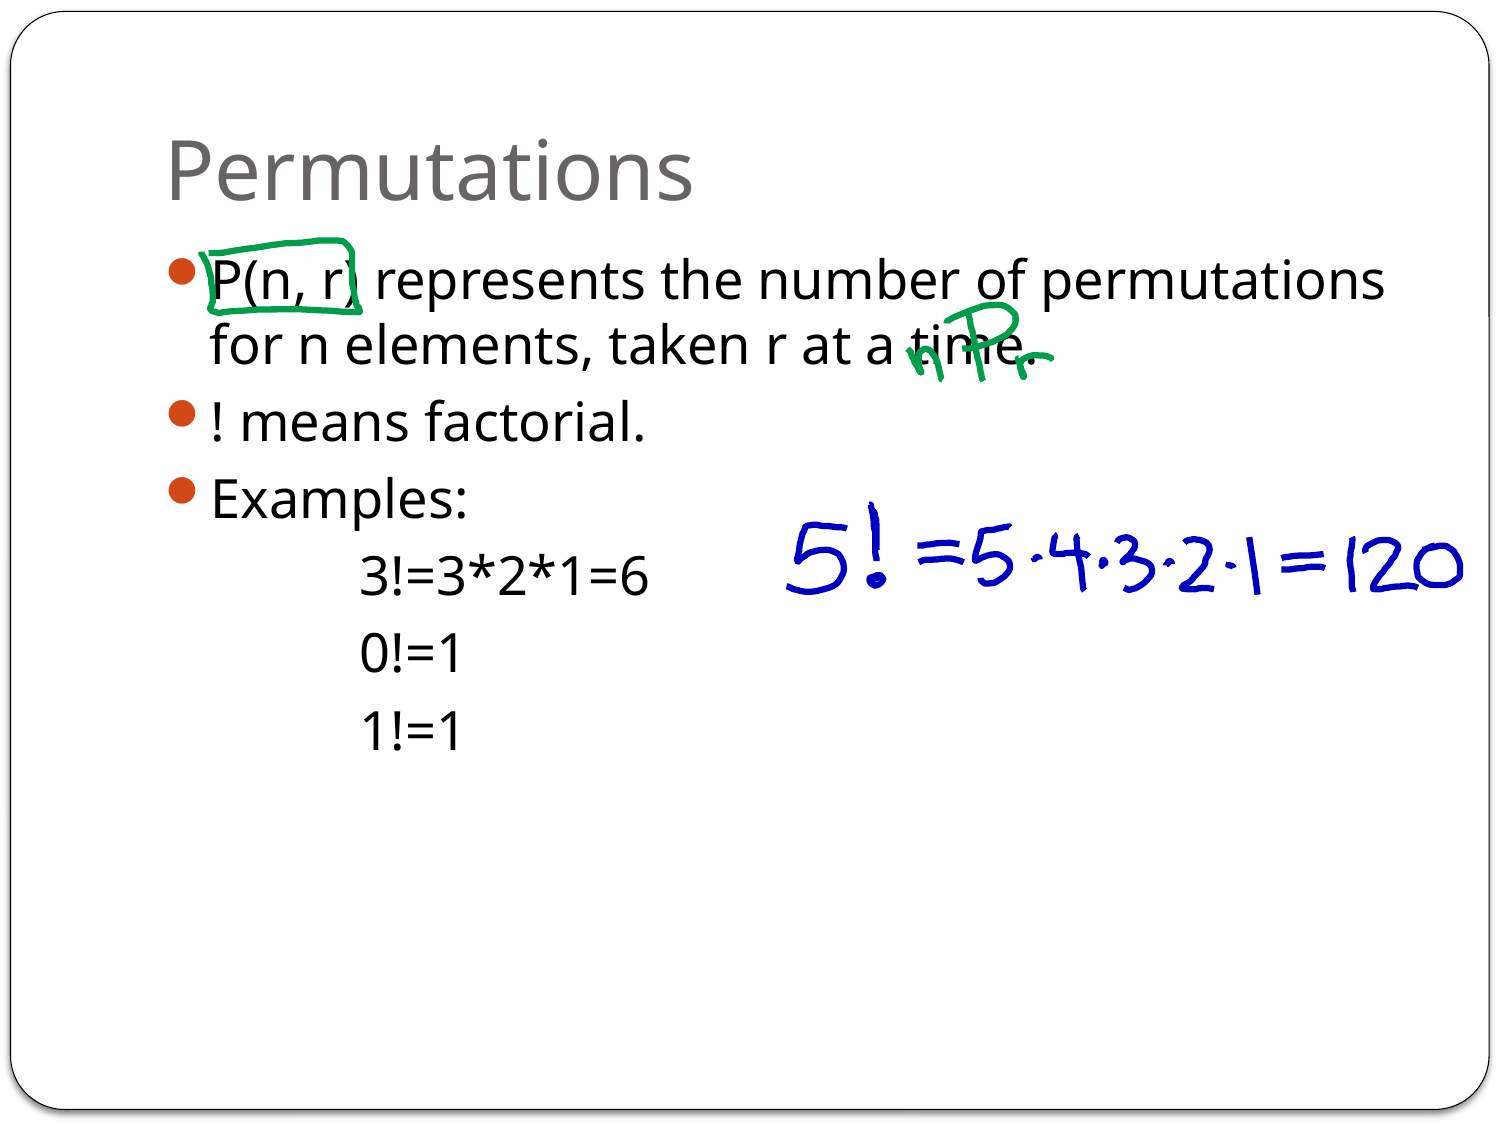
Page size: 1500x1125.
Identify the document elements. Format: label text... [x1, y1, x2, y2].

text_box [974, 525, 1011, 585]
text_box [873, 510, 878, 550]
text_box [1033, 556, 1041, 561]
text_box [1100, 559, 1107, 567]
text_box [917, 542, 960, 547]
text_box [1227, 562, 1235, 569]
text_box [1116, 536, 1153, 591]
title Permutations [150, 45, 1425, 233]
text_box [1075, 535, 1086, 592]
text_box [975, 348, 984, 382]
text_box [200, 239, 361, 314]
text_box [1348, 536, 1354, 593]
text_box [1281, 553, 1324, 559]
text_box [1165, 560, 1173, 566]
text_box [1415, 544, 1461, 586]
text_box [906, 348, 943, 381]
list P(n, r) represents the number of permutations for n elements, taken r at a time. ! means factorial. Examples: 3!=3*2*1=6 0!=1 1!=1 [150, 237, 1425, 988]
text_box [1181, 538, 1215, 590]
text_box [946, 304, 1017, 350]
text_box [868, 574, 885, 587]
text_box [1364, 539, 1419, 590]
text_box [869, 503, 878, 562]
text_box [1281, 565, 1326, 571]
text_box [1081, 551, 1090, 558]
text_box [1051, 533, 1077, 555]
text_box [918, 557, 964, 564]
text_box [1248, 536, 1259, 595]
text_box [786, 523, 848, 593]
text_box [1017, 354, 1052, 378]
